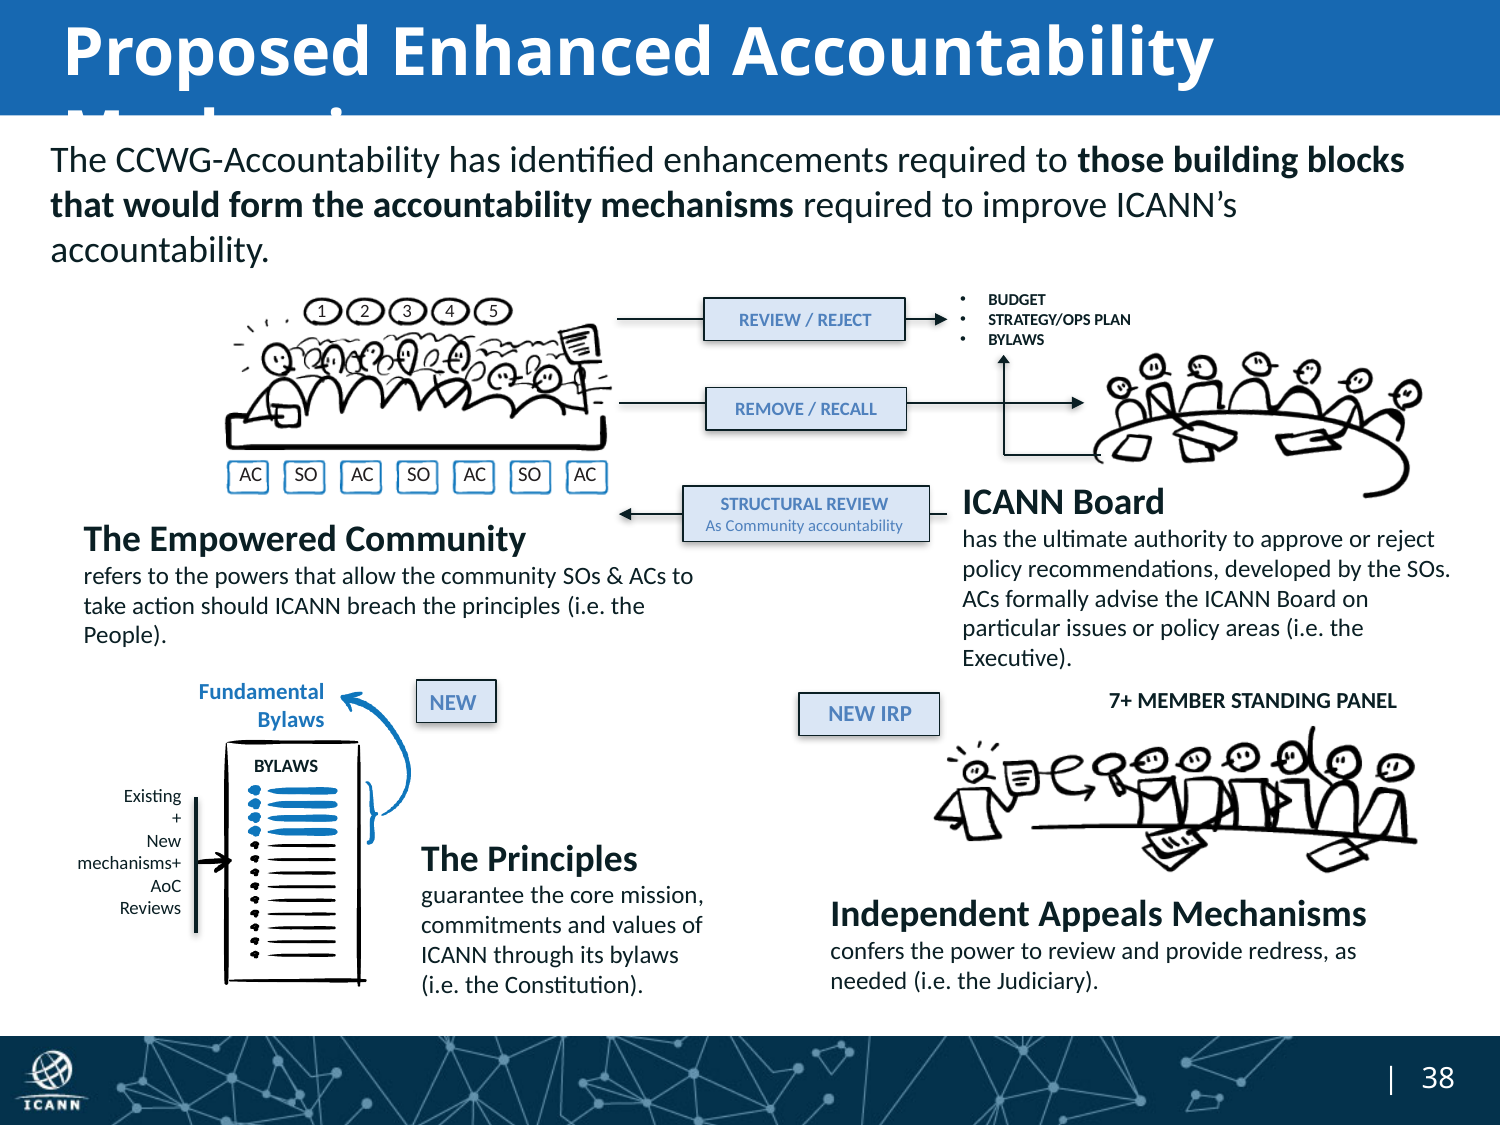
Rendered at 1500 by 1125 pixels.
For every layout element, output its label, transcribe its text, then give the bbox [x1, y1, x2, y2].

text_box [770, 691, 970, 736]
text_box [945, 281, 1232, 455]
text_box ICANN Board has the ultimate authority to approve or reject policy recommendations, developed by the SOs. ACs formally advise the ICANN Board on particular issues or policy areas (i.e. the Executive). [947, 462, 1487, 639]
title Proposed Enhanced Accountability Mechanisms [0, 0, 1500, 116]
picture [173, 290, 647, 495]
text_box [617, 297, 948, 341]
picture [0, 1036, 1500, 1125]
picture [1037, 323, 1486, 514]
picture [929, 678, 1423, 892]
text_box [618, 387, 1085, 431]
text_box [618, 484, 948, 543]
text_box The Empowered Community refers to the powers that allow the community SOs & ACs to take action should ICANN breach the principles (i.e. the People). [68, 499, 721, 633]
text_box Independent Appeals Mechanisms confers the power to review and provide redress, as needed (i.e. the Judiciary). [815, 874, 1407, 1051]
text_box The Principles guarantee the core mission, commitments and values of ICANN through its bylaws (i.e. the Constitution). [426, 818, 739, 994]
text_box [59, 669, 422, 995]
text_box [414, 679, 614, 723]
text_box The CCWG-Accountability has identified enhancements required to those building blocks that would form the accountability mechanisms required to improve ICANN’s accountability. [35, 119, 1465, 206]
